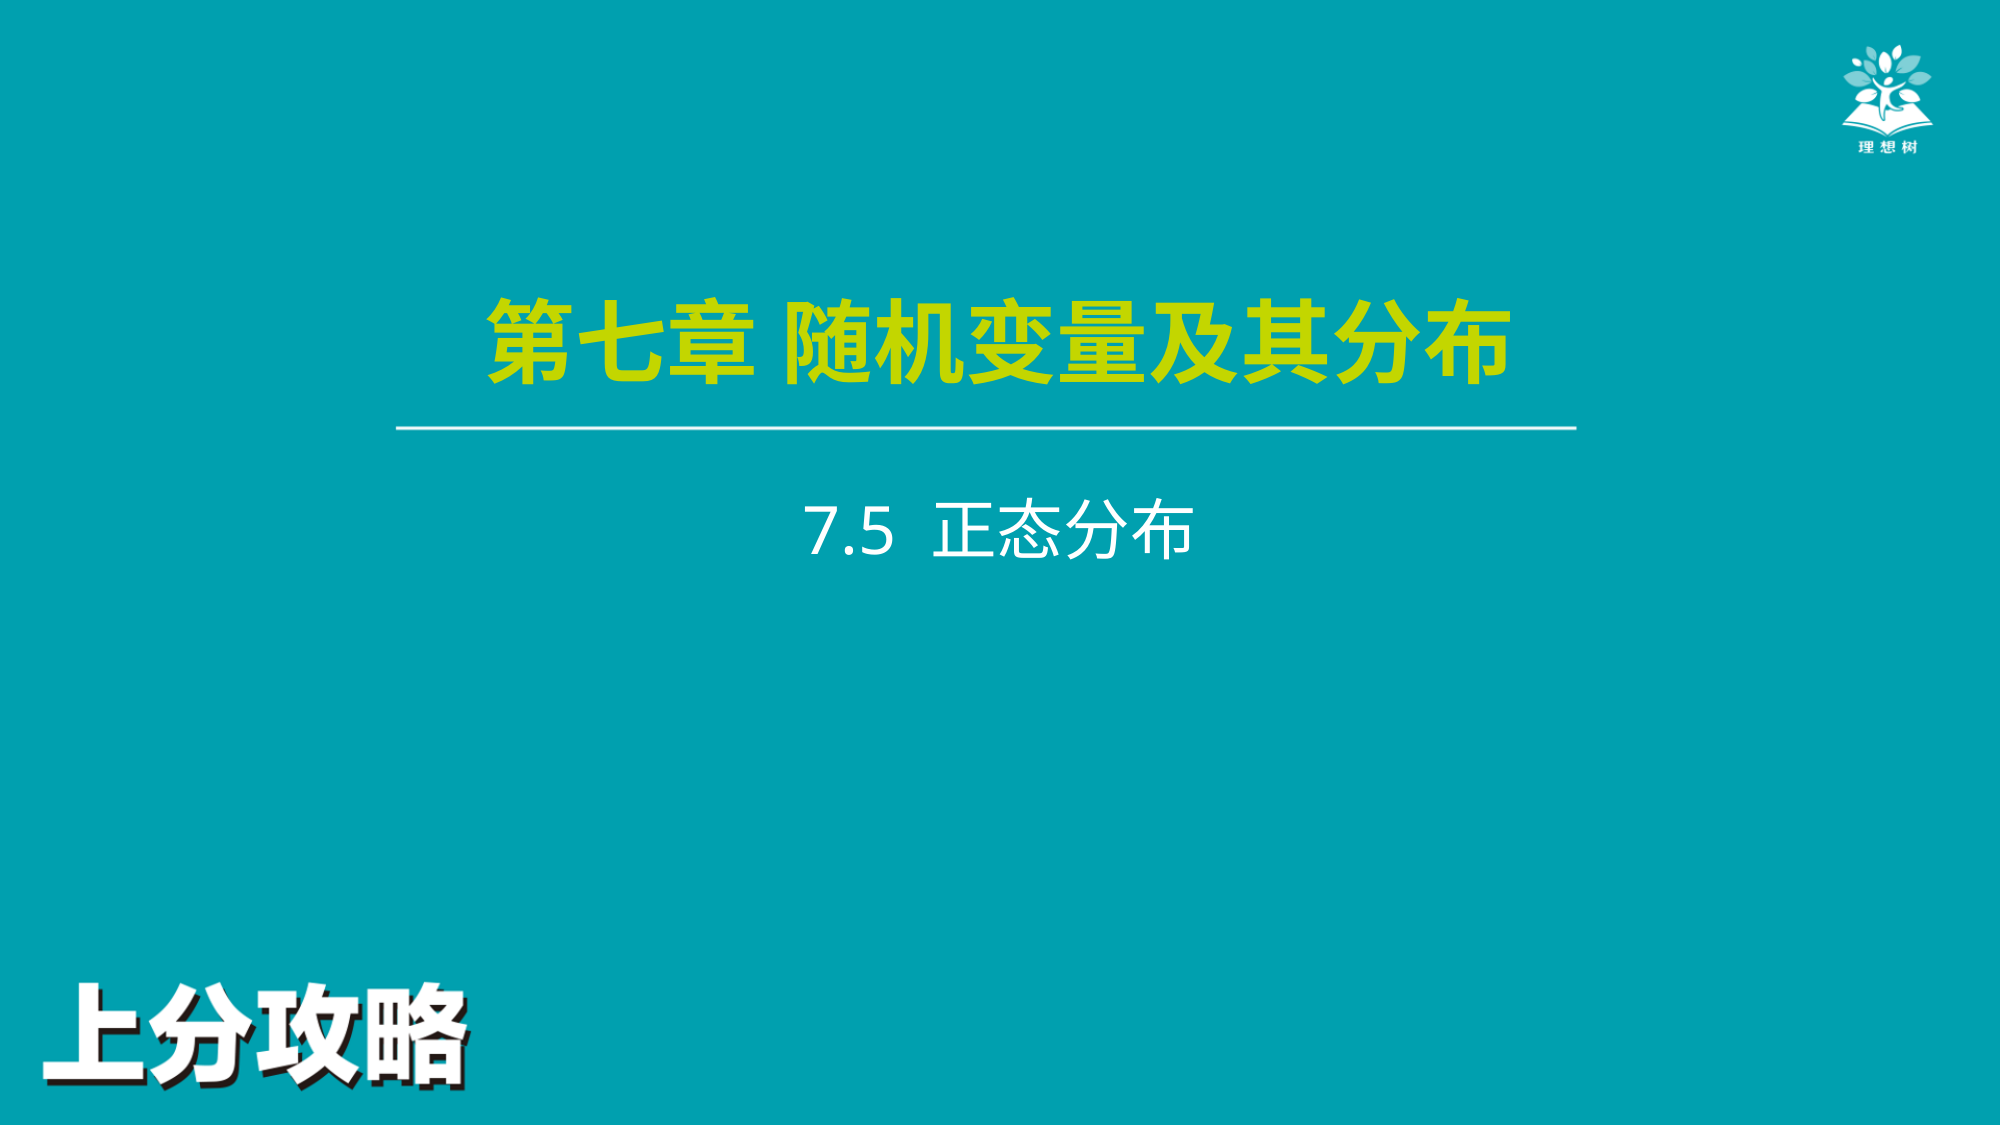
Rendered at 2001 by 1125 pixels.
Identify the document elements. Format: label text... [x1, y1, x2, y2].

picture [0, 579, 2000, 1125]
text_box 7.5 正态分布 [0, 472, 2000, 579]
text_box 第七章 随机变量及其分布 [0, 265, 2000, 413]
picture [0, 413, 2000, 472]
picture [0, 0, 2000, 265]
